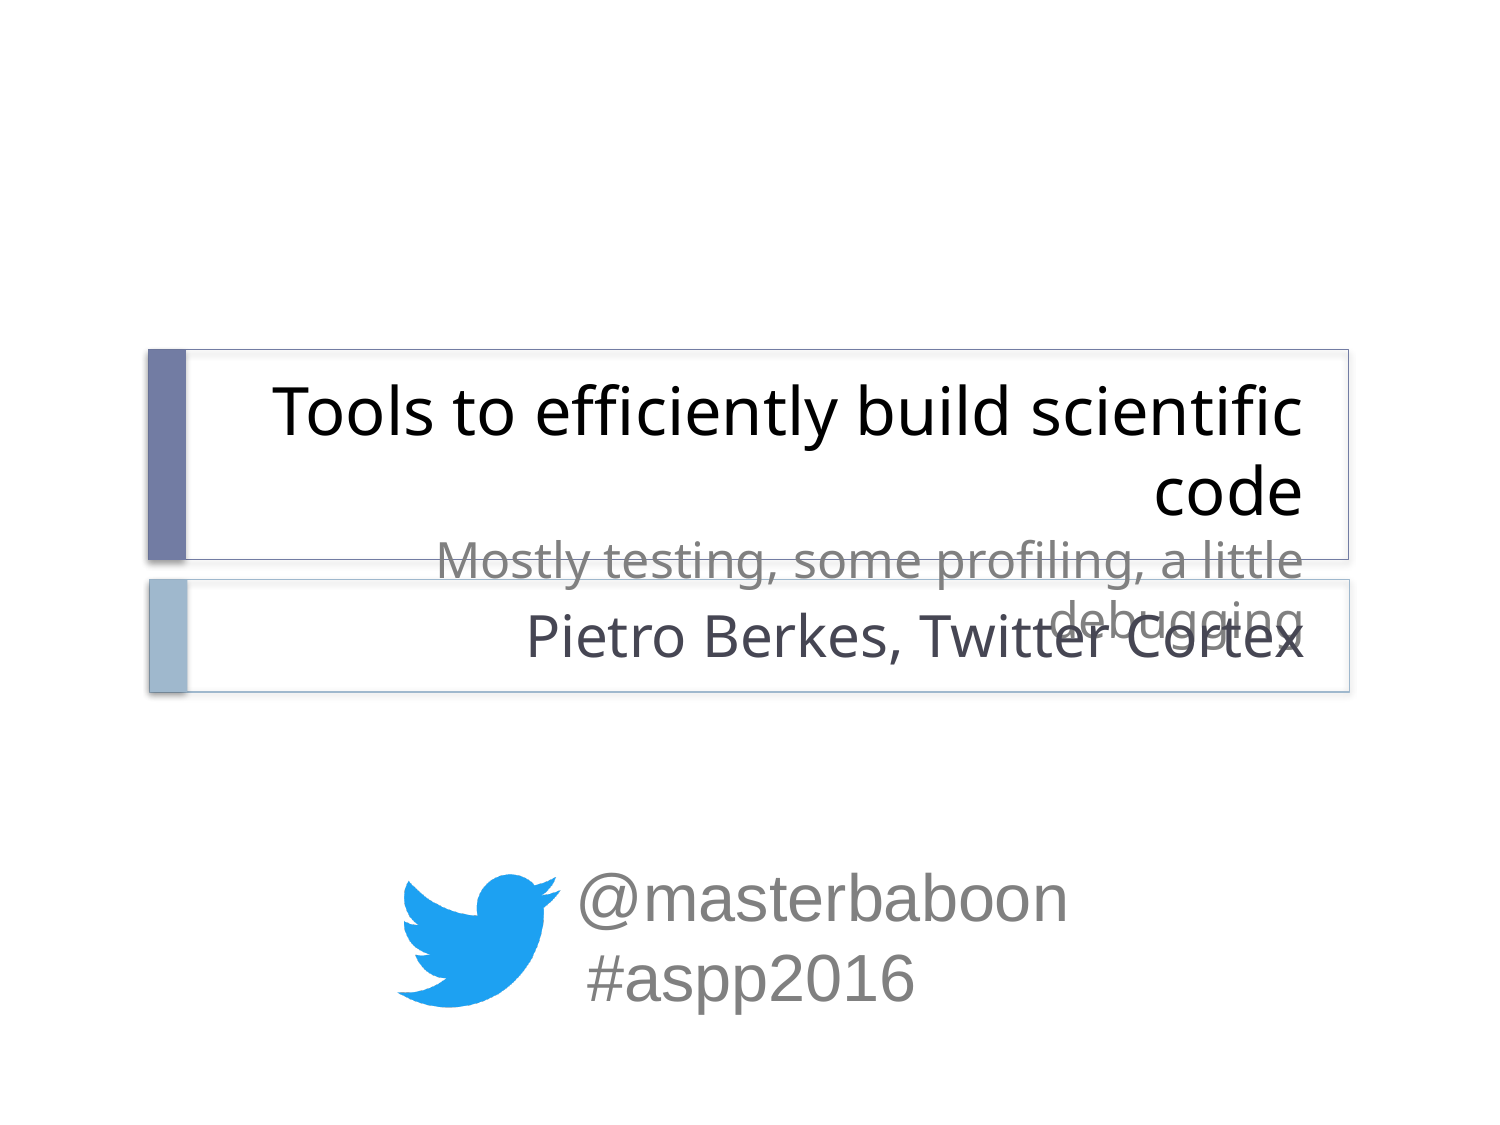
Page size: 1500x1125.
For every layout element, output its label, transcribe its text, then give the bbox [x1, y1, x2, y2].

title Tools to efficiently build scientific code Mostly testing, some profiling, a little debugging [194, 361, 1320, 553]
text_box #aspp2016 [614, 927, 1247, 1022]
text_box @masterbaboon [614, 847, 1235, 927]
picture [348, 810, 609, 1071]
subtitle Pietro Berkes, Twitter Cortex [194, 592, 1320, 680]
